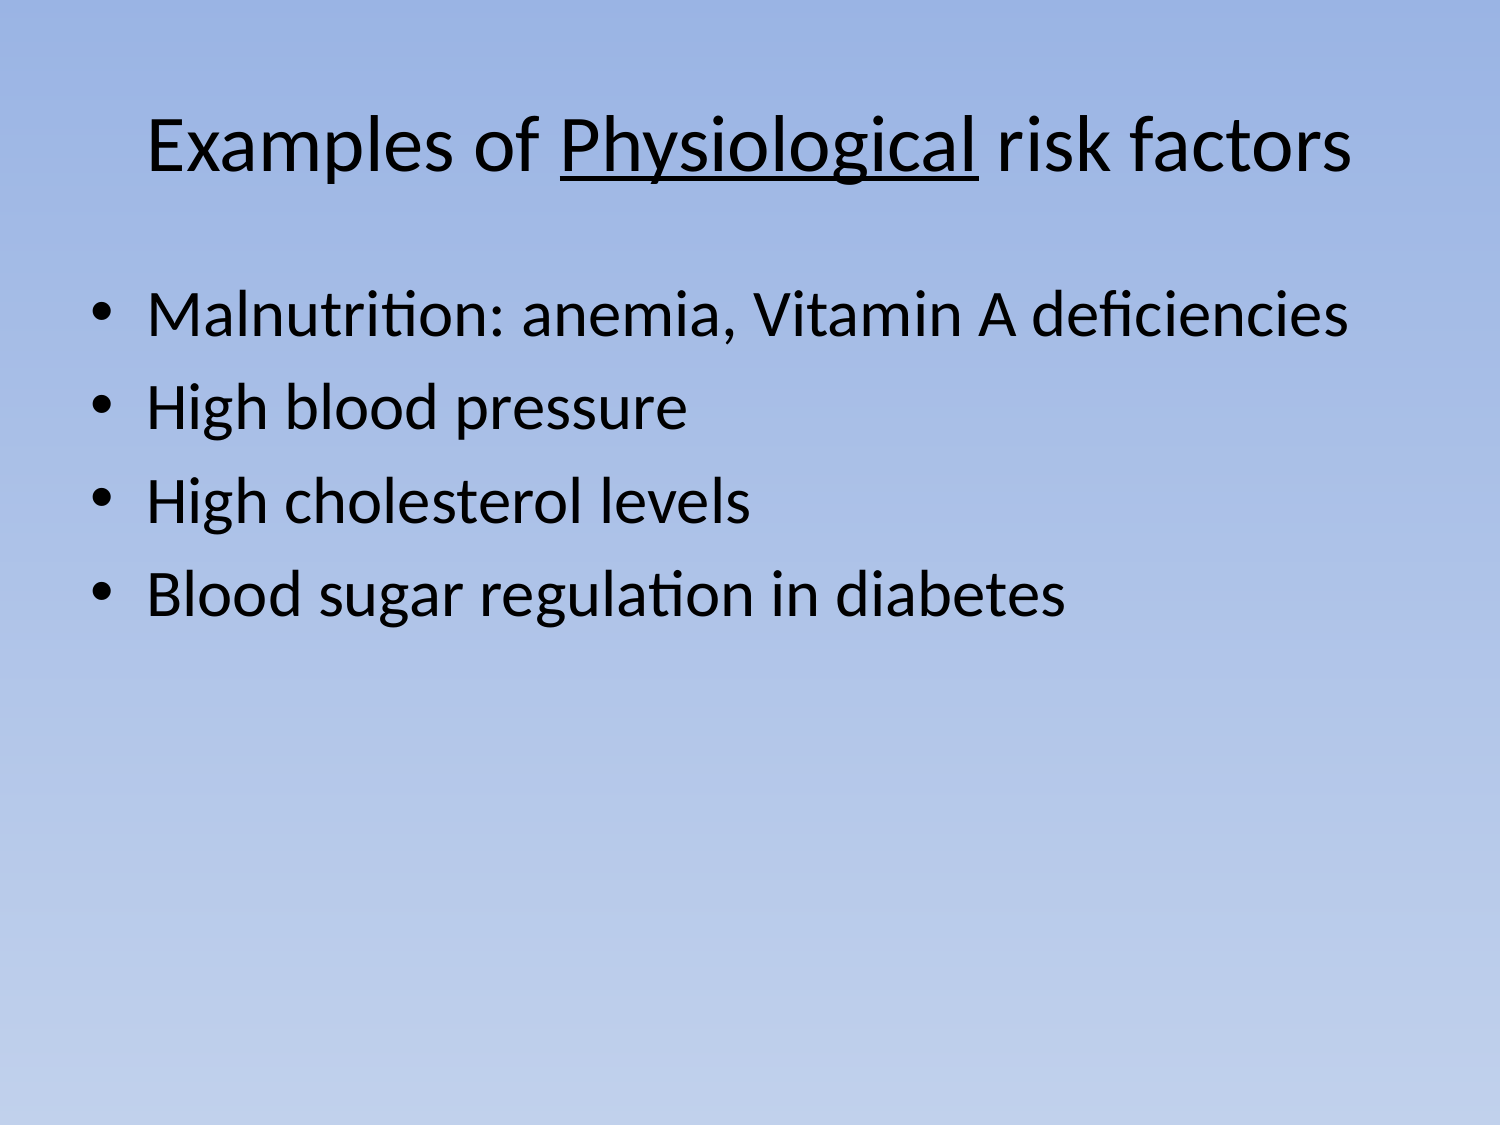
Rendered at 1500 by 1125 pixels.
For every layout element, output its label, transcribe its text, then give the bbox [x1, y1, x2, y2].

title Examples of Physiological risk factors [75, 45, 1425, 233]
list Malnutrition: anemia, Vitamin A deficiencies High blood pressure High cholesterol levels Blood sugar regulation in diabetes [75, 262, 1425, 1005]
